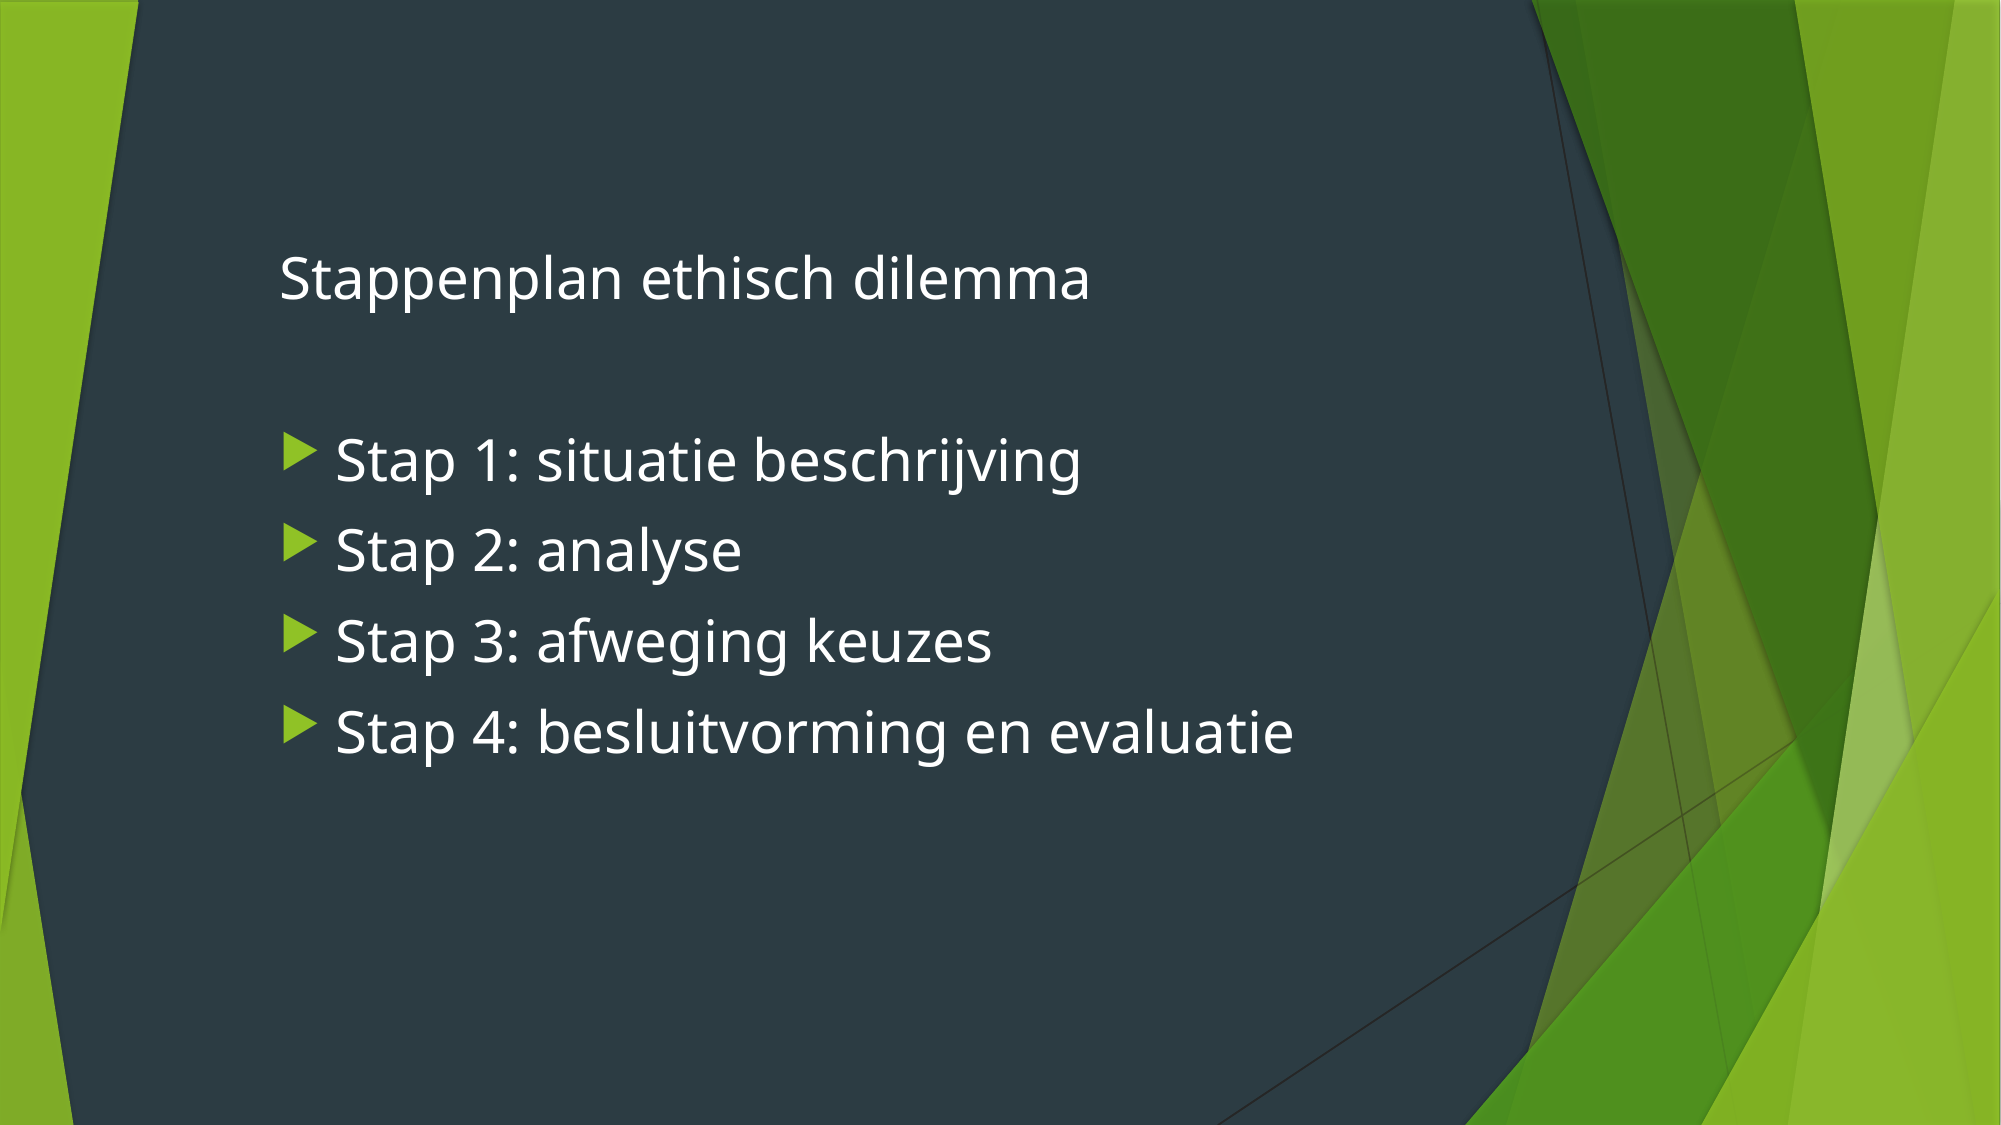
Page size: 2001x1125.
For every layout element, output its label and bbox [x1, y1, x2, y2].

text_box [0, 0, 2000, 1125]
